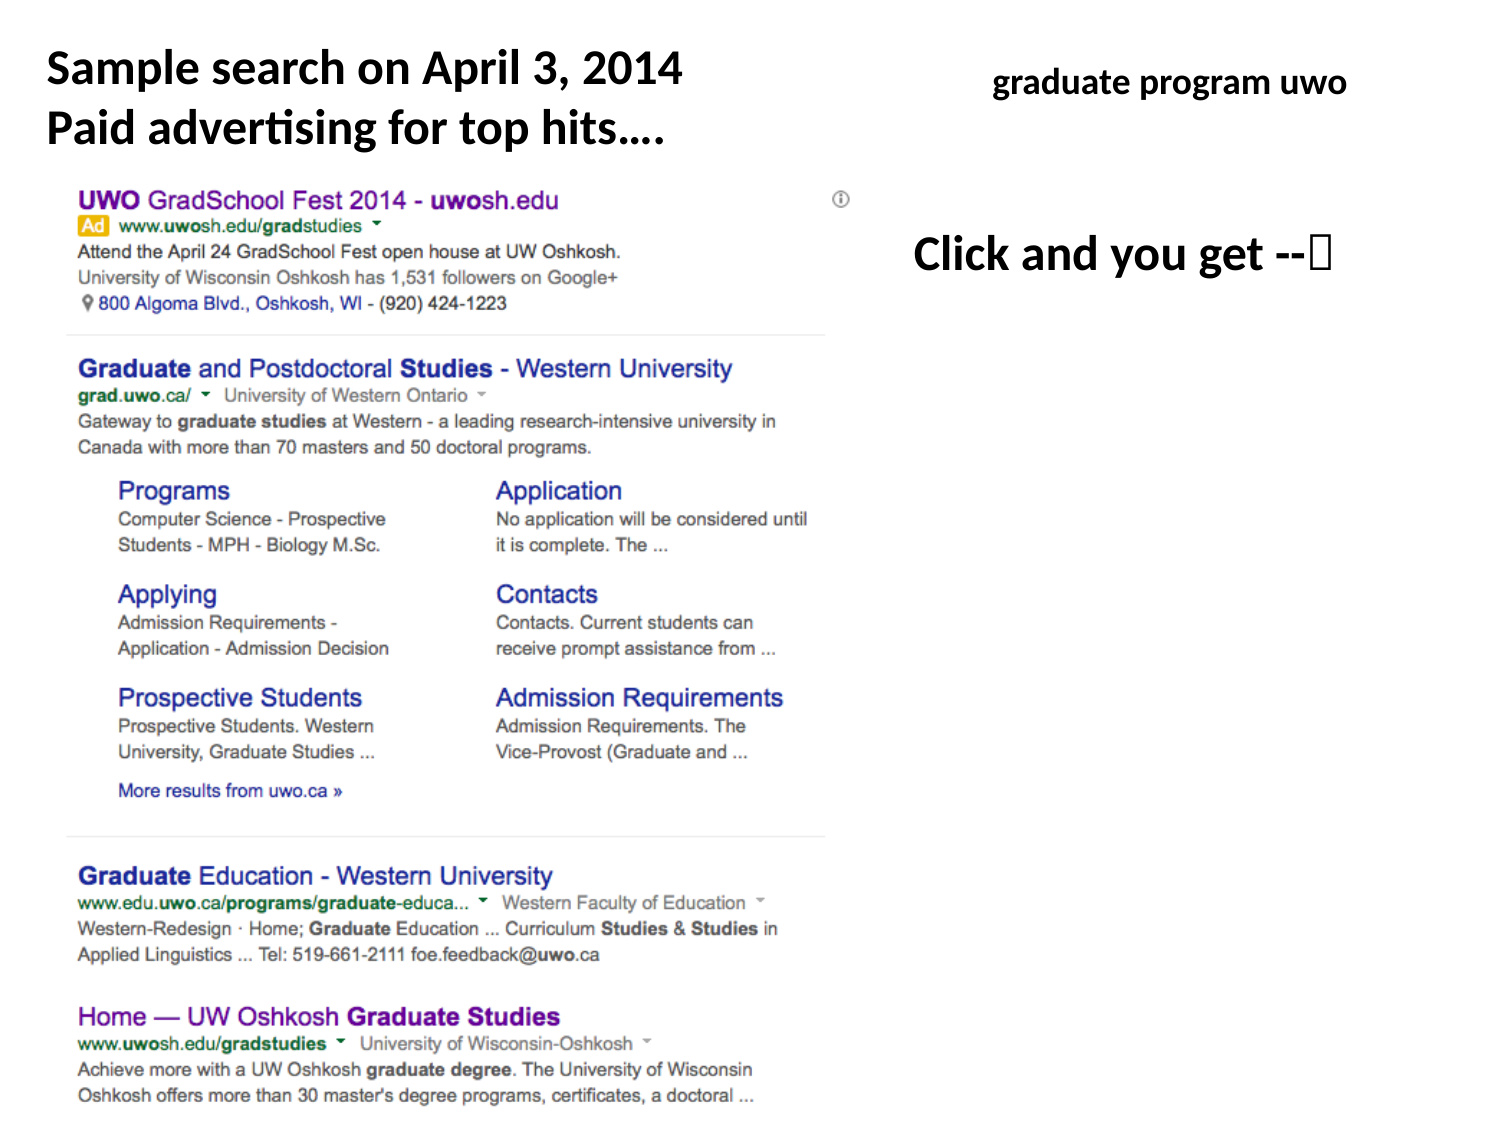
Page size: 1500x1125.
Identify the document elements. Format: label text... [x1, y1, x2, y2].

text_box Click and you get -- [898, 212, 1479, 288]
text_box graduate program uwo [977, 49, 1403, 110]
picture [31, 162, 867, 1125]
text_box Sample search on April 3, 2014 Paid advertising for top hits…. [31, 26, 1035, 162]
